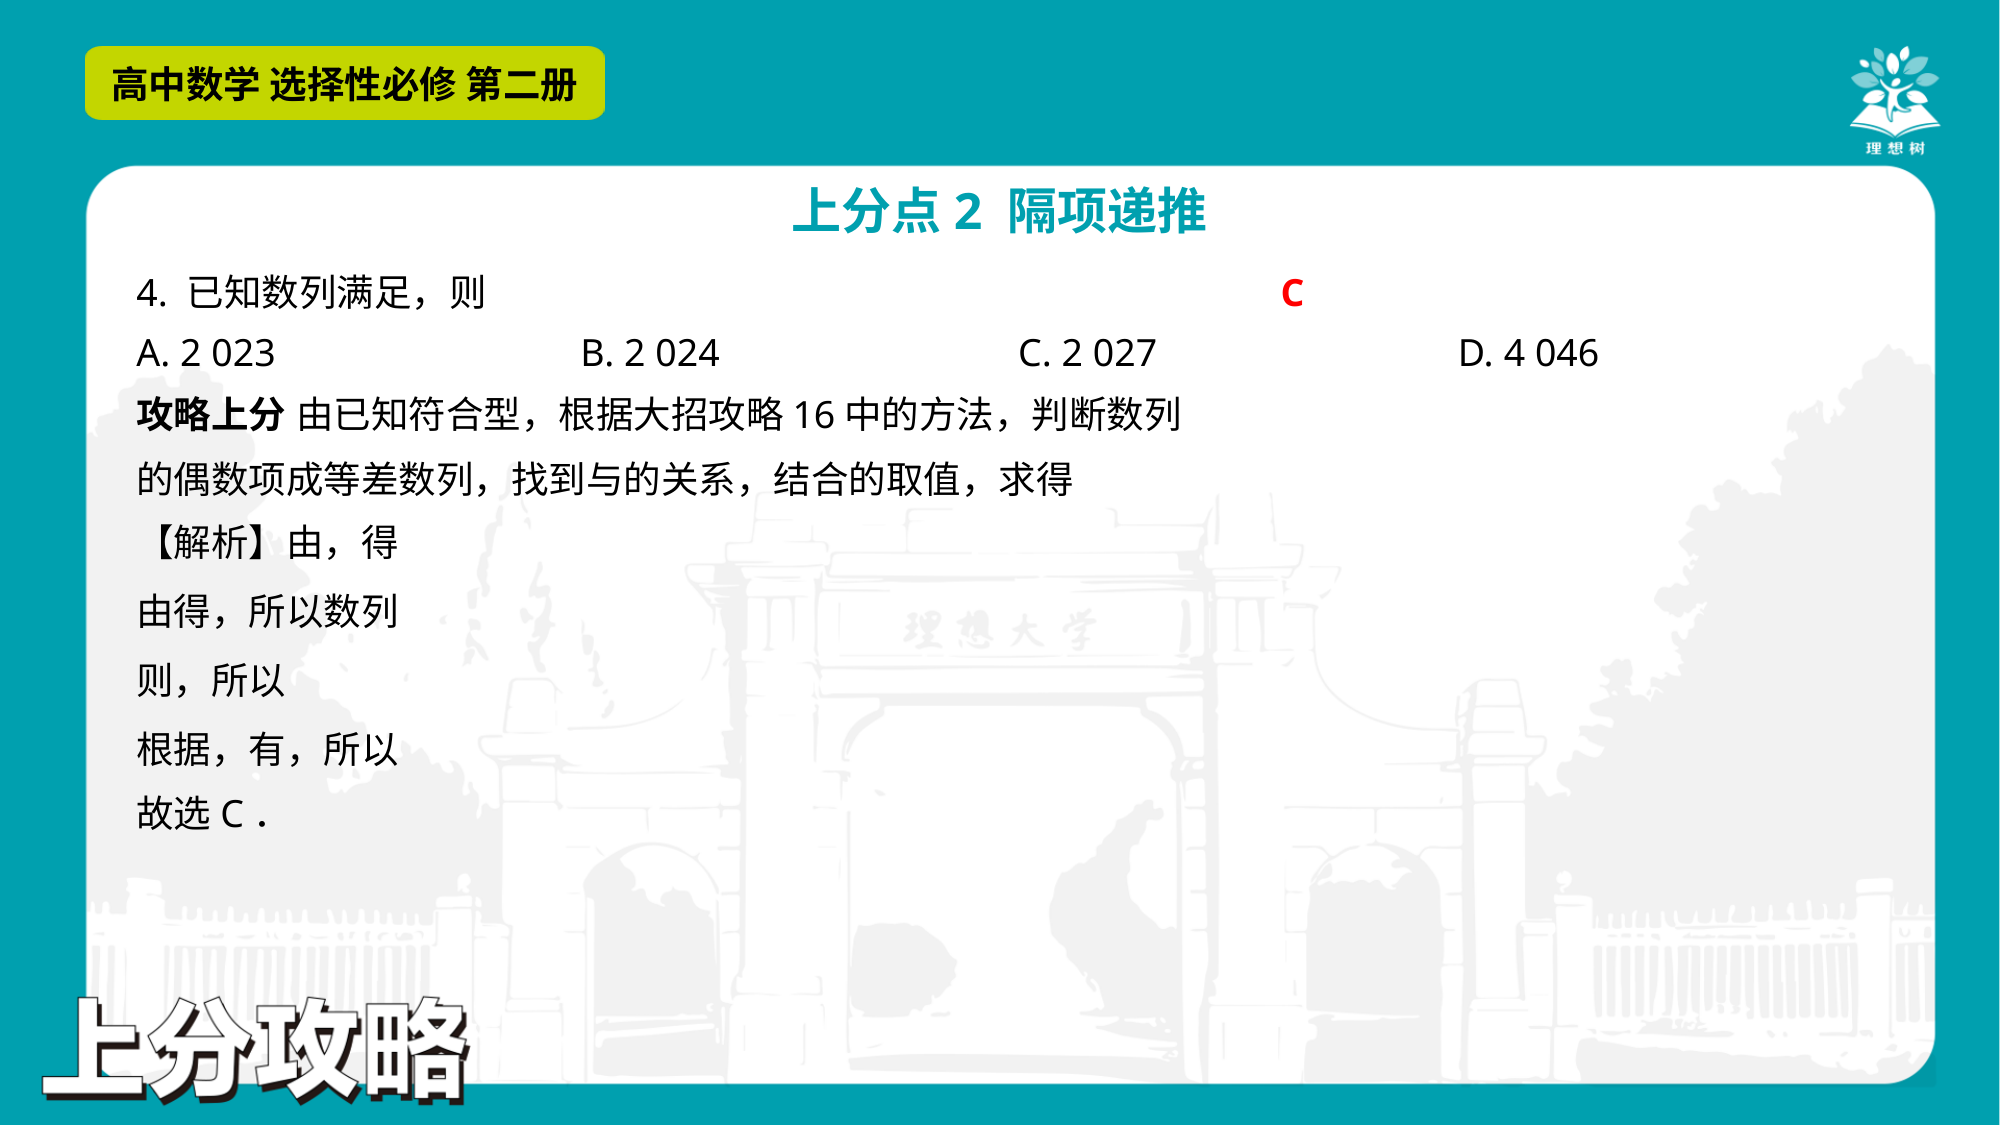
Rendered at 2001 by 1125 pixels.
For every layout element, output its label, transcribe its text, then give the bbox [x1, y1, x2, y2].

picture [0, 0, 2000, 1125]
text_box C [1265, 246, 1320, 307]
text_box A. 2 023 B. 2 024 C. 2 027 D. 4 046 [136, 307, 1865, 367]
